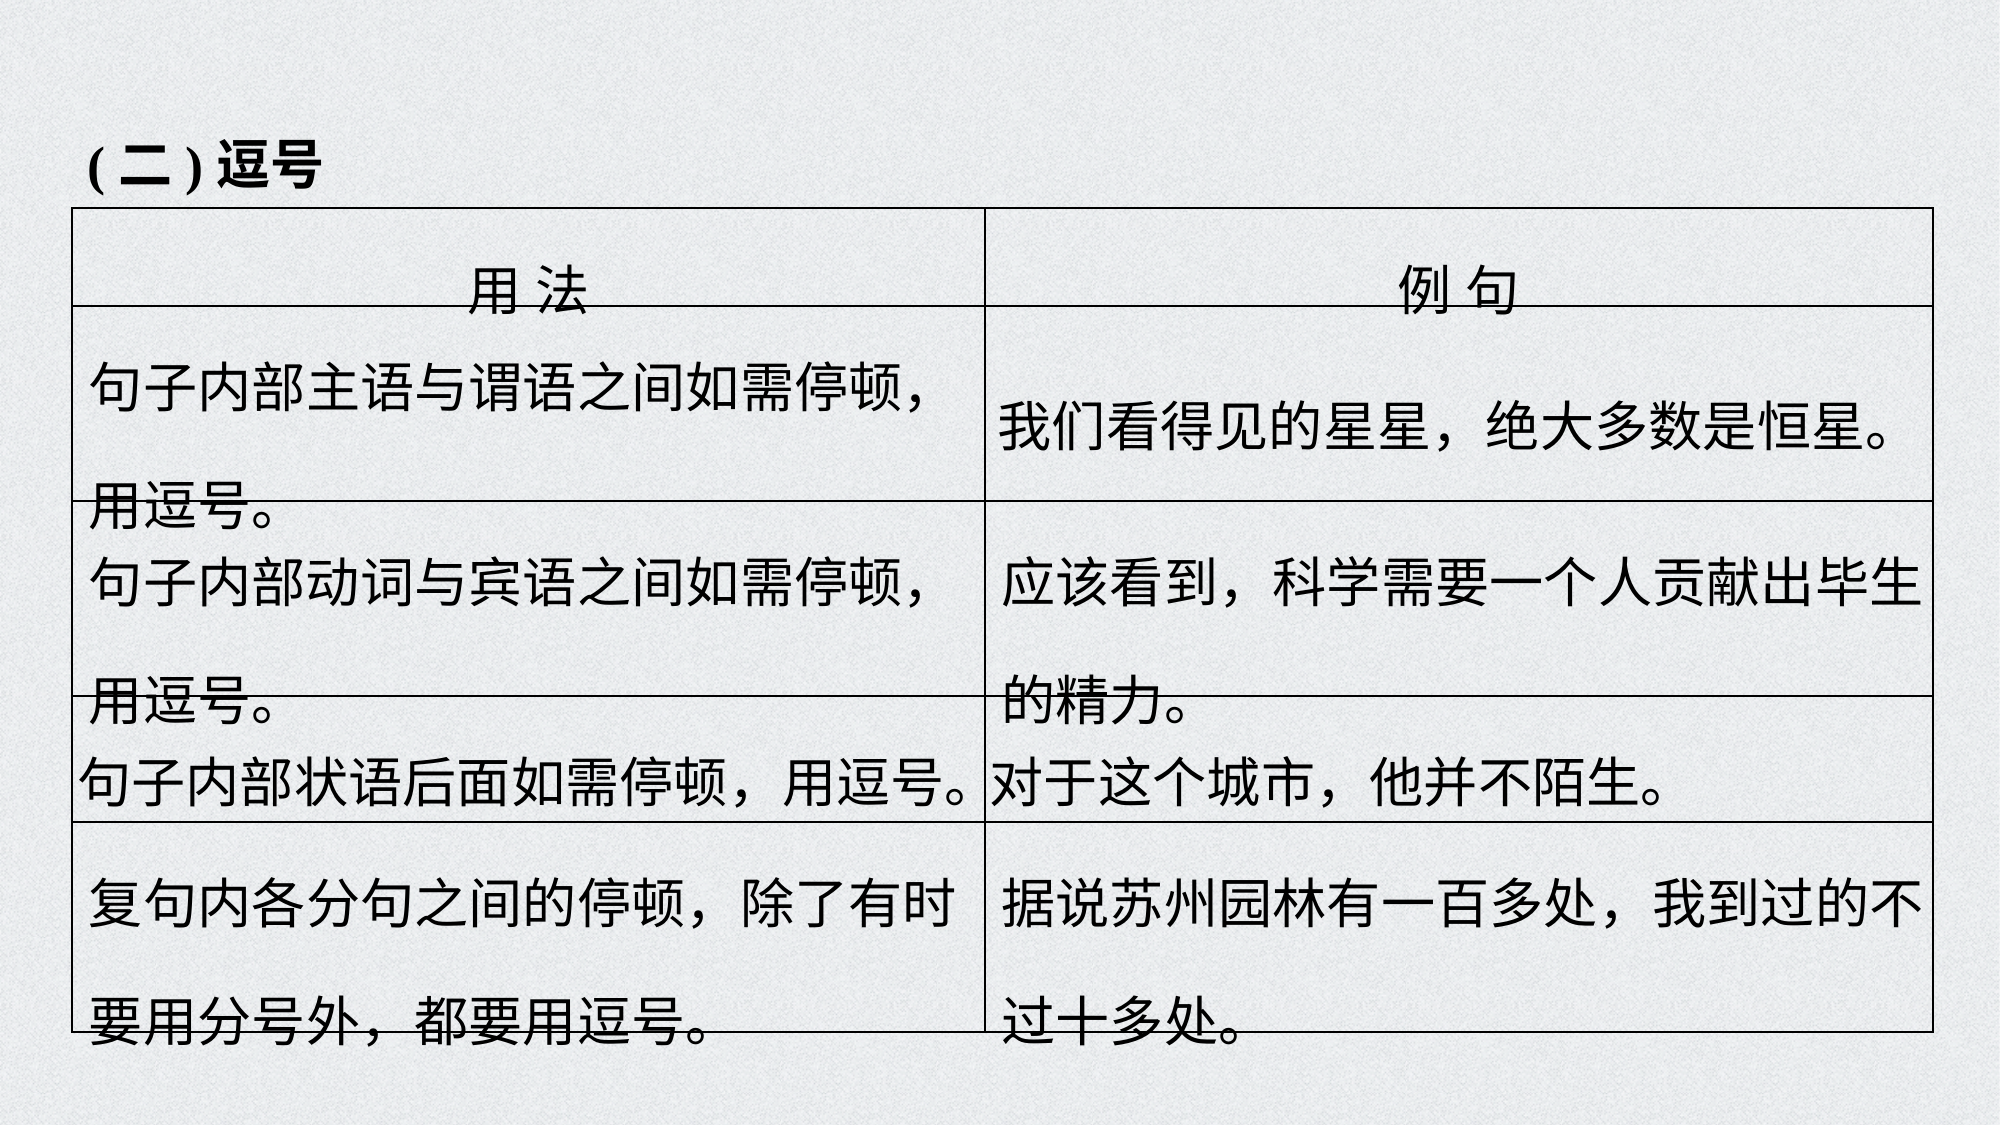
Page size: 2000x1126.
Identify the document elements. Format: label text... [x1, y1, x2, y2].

table_header 例 句 [986, 209, 1932, 305]
table_cell 应该看到，科学需要一个人贡献出毕生的精力。 [986, 502, 1932, 695]
text_box (二)逗号 [72, 90, 1933, 203]
table_cell 我们看得见的星星，绝大多数是恒星。 [986, 307, 1932, 500]
table_cell 句子内部动词与宾语之间如需停顿，用逗号。 [73, 502, 984, 695]
table_cell 句子内部状语后面如需停顿，用逗号。 [73, 697, 984, 821]
picture [0, 0, 2000, 1125]
table_cell 复句内各分句之间的停顿，除了有时要用分号外，都要用逗号。 [73, 823, 984, 1031]
table_cell 对于这个城市，他并不陌生。 [986, 697, 1932, 821]
table_header 用 法 [73, 209, 984, 305]
table_cell 句子内部主语与谓语之间如需停顿，用逗号。 [73, 307, 984, 500]
table_cell 据说苏州园林有一百多处，我到过的不过十多处。 [986, 823, 1932, 1031]
